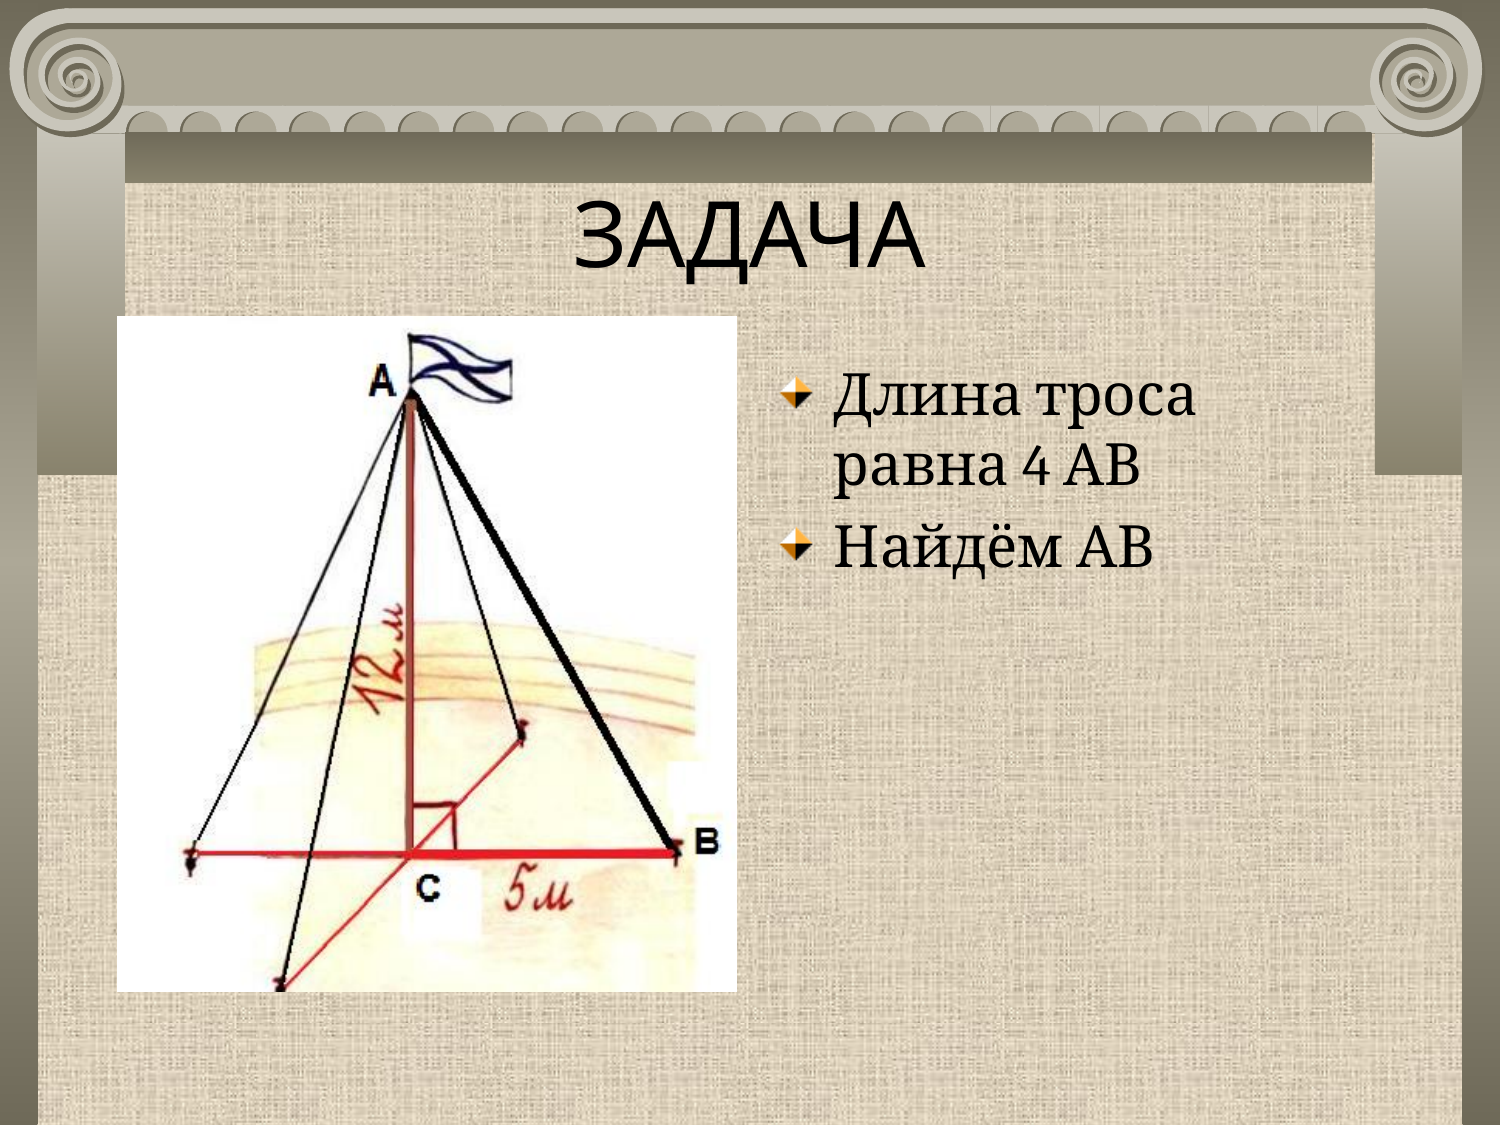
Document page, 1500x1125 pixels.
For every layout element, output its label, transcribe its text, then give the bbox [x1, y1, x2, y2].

picture [777, 525, 815, 563]
picture [777, 374, 815, 411]
list Длина троса равна 4 АВ Найдём АВ [762, 349, 1388, 1026]
title ЗАДАЧА [112, 137, 1388, 326]
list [116, 316, 737, 992]
picture [37, 126, 1463, 1125]
text_box [105, 140, 1381, 329]
